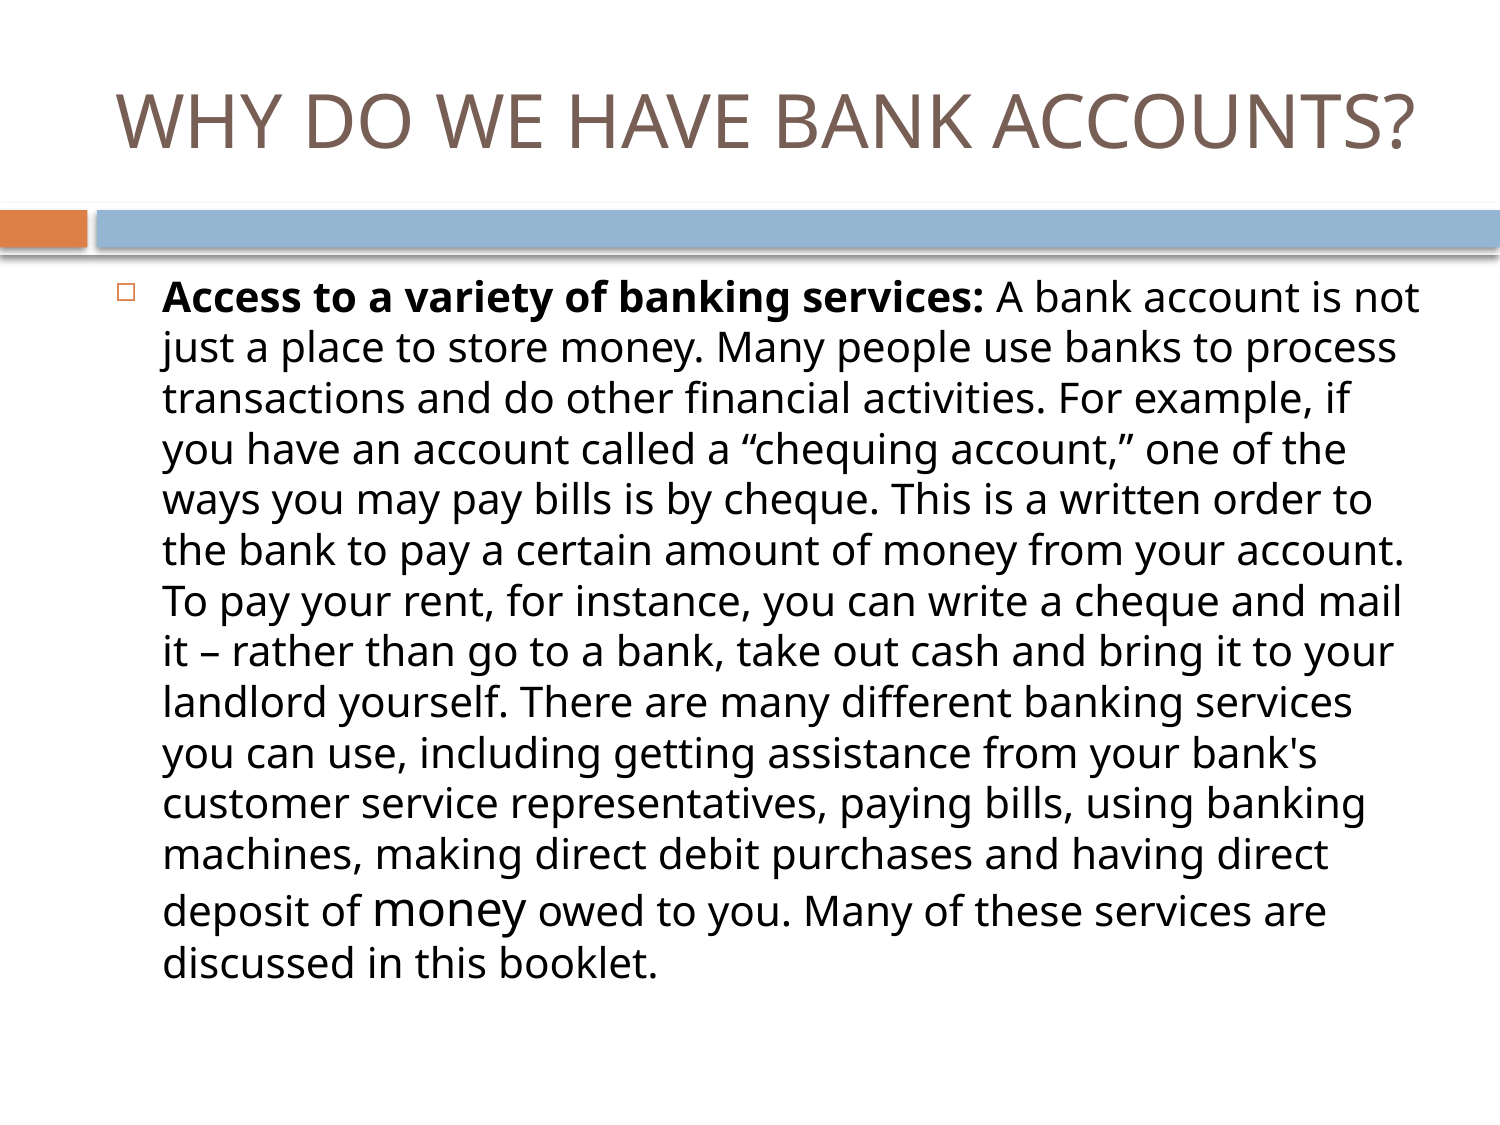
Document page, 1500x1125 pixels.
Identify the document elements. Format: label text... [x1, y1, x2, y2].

list Access to a variety of banking services: A bank account is not just a place to store money. Many people use banks to process transactions and do other financial activities. For example, if you have an account called a “chequing account,” one of the ways you may pay bills is by cheque. This is a written order to the bank to pay a certain amount of money from your account. To pay your rent, for instance, you can write a cheque and mail it – rather than go to a bank, take out cash and bring it to your landlord yourself. There are many different banking services you can use, including getting assistance from your bank's customer service representatives, paying bills, using banking machines, making direct debit purchases and having direct deposit of money owed to you. Many of these services are discussed in this booklet. [100, 262, 1438, 1000]
title WHY DO WE HAVE BANK ACCOUNTS? [100, 37, 1438, 200]
